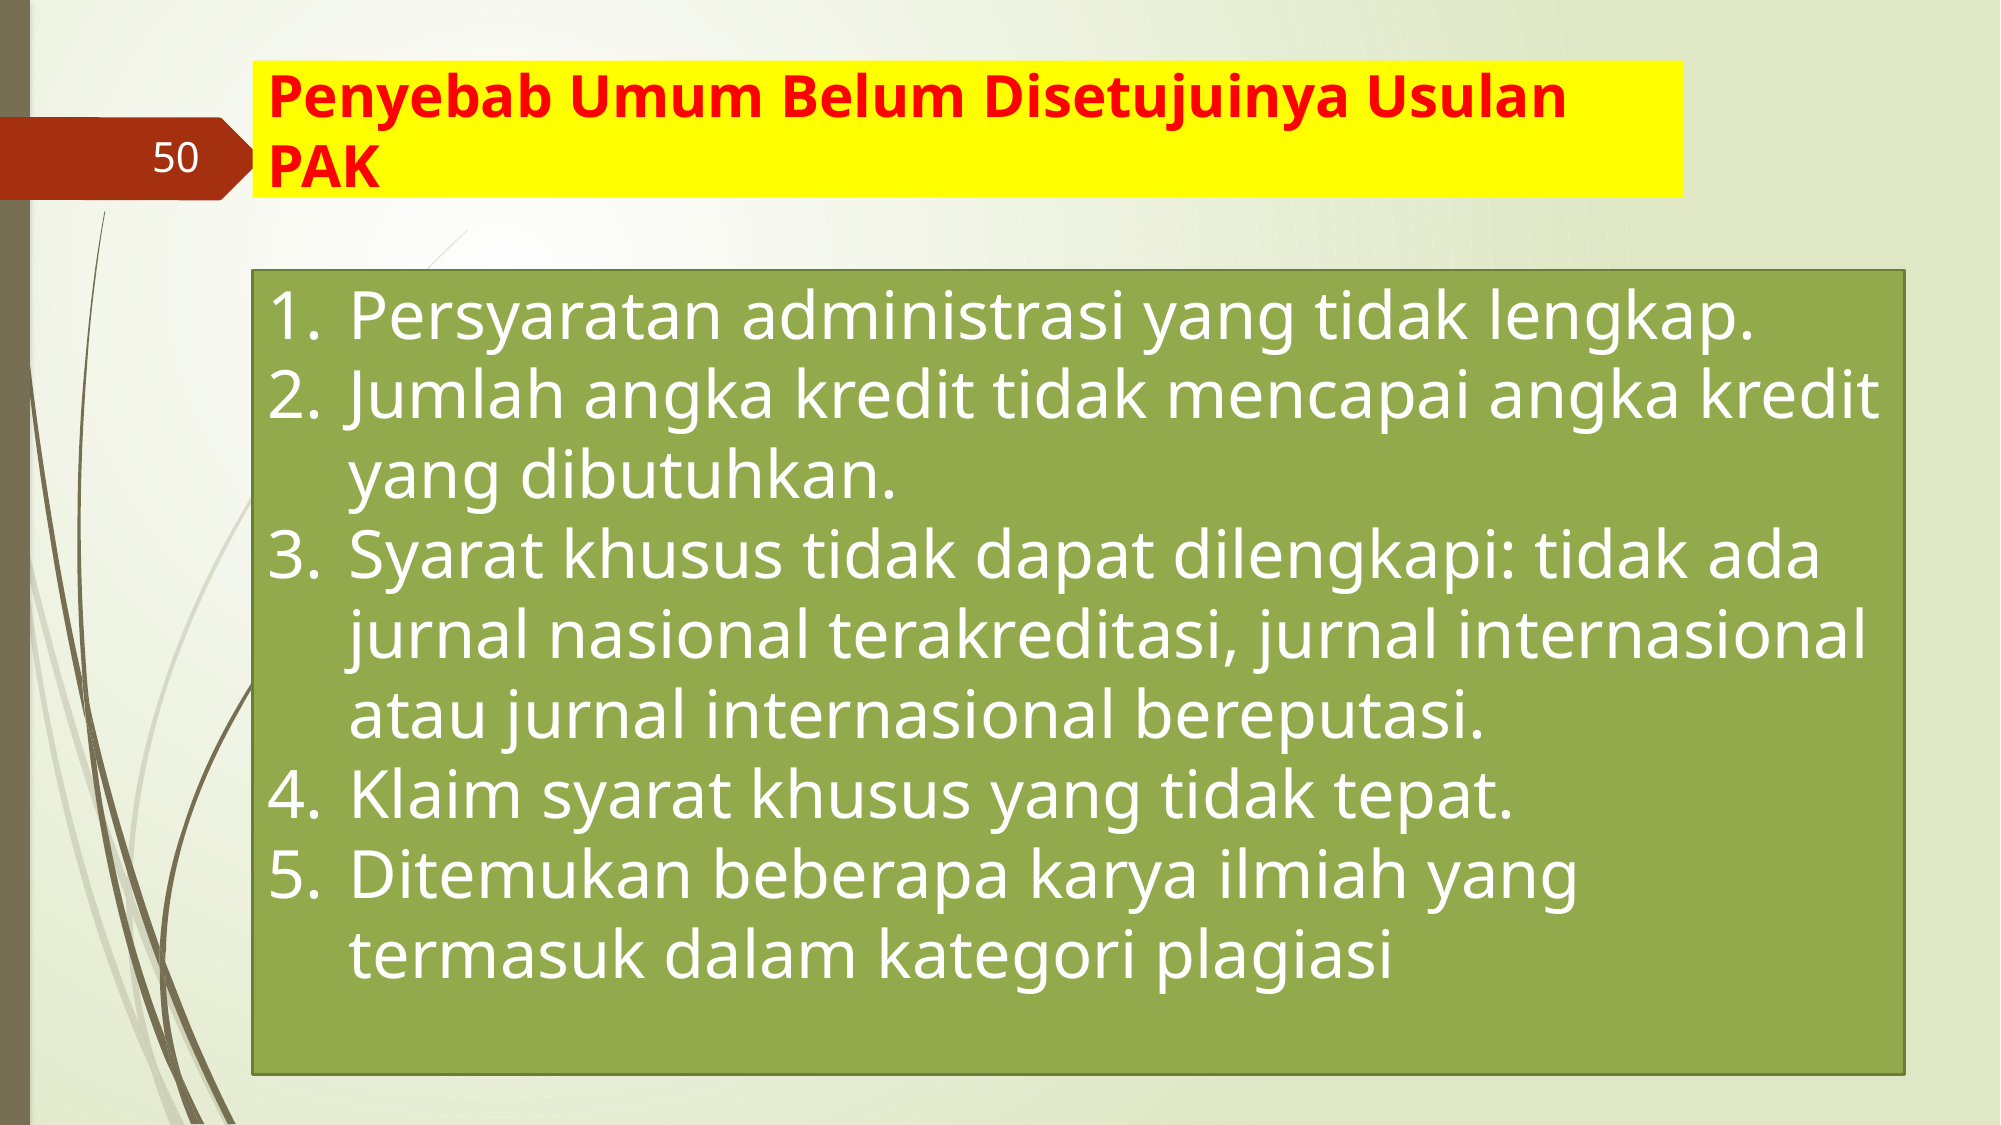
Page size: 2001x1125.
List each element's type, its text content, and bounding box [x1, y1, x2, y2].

slide_number 50 [87, 129, 216, 190]
text_box Penyebab Umum Belum Disetujuinya Usulan PAK [251, 59, 1684, 199]
text_box Persyaratan administrasi yang tidak lengkap. Jumlah angka kredit tidak mencapai angka kredit yang dibutuhkan. Syarat khusus tidak dapat dilengkapi: tidak ada jurnal nasional terakreditasi, jurnal internasional atau jurnal internasional bereputasi. Klaim syarat khusus yang tidak tepat. Ditemukan beberapa karya ilmiah yang termasuk dalam kategori plagiasi [251, 269, 1906, 1076]
